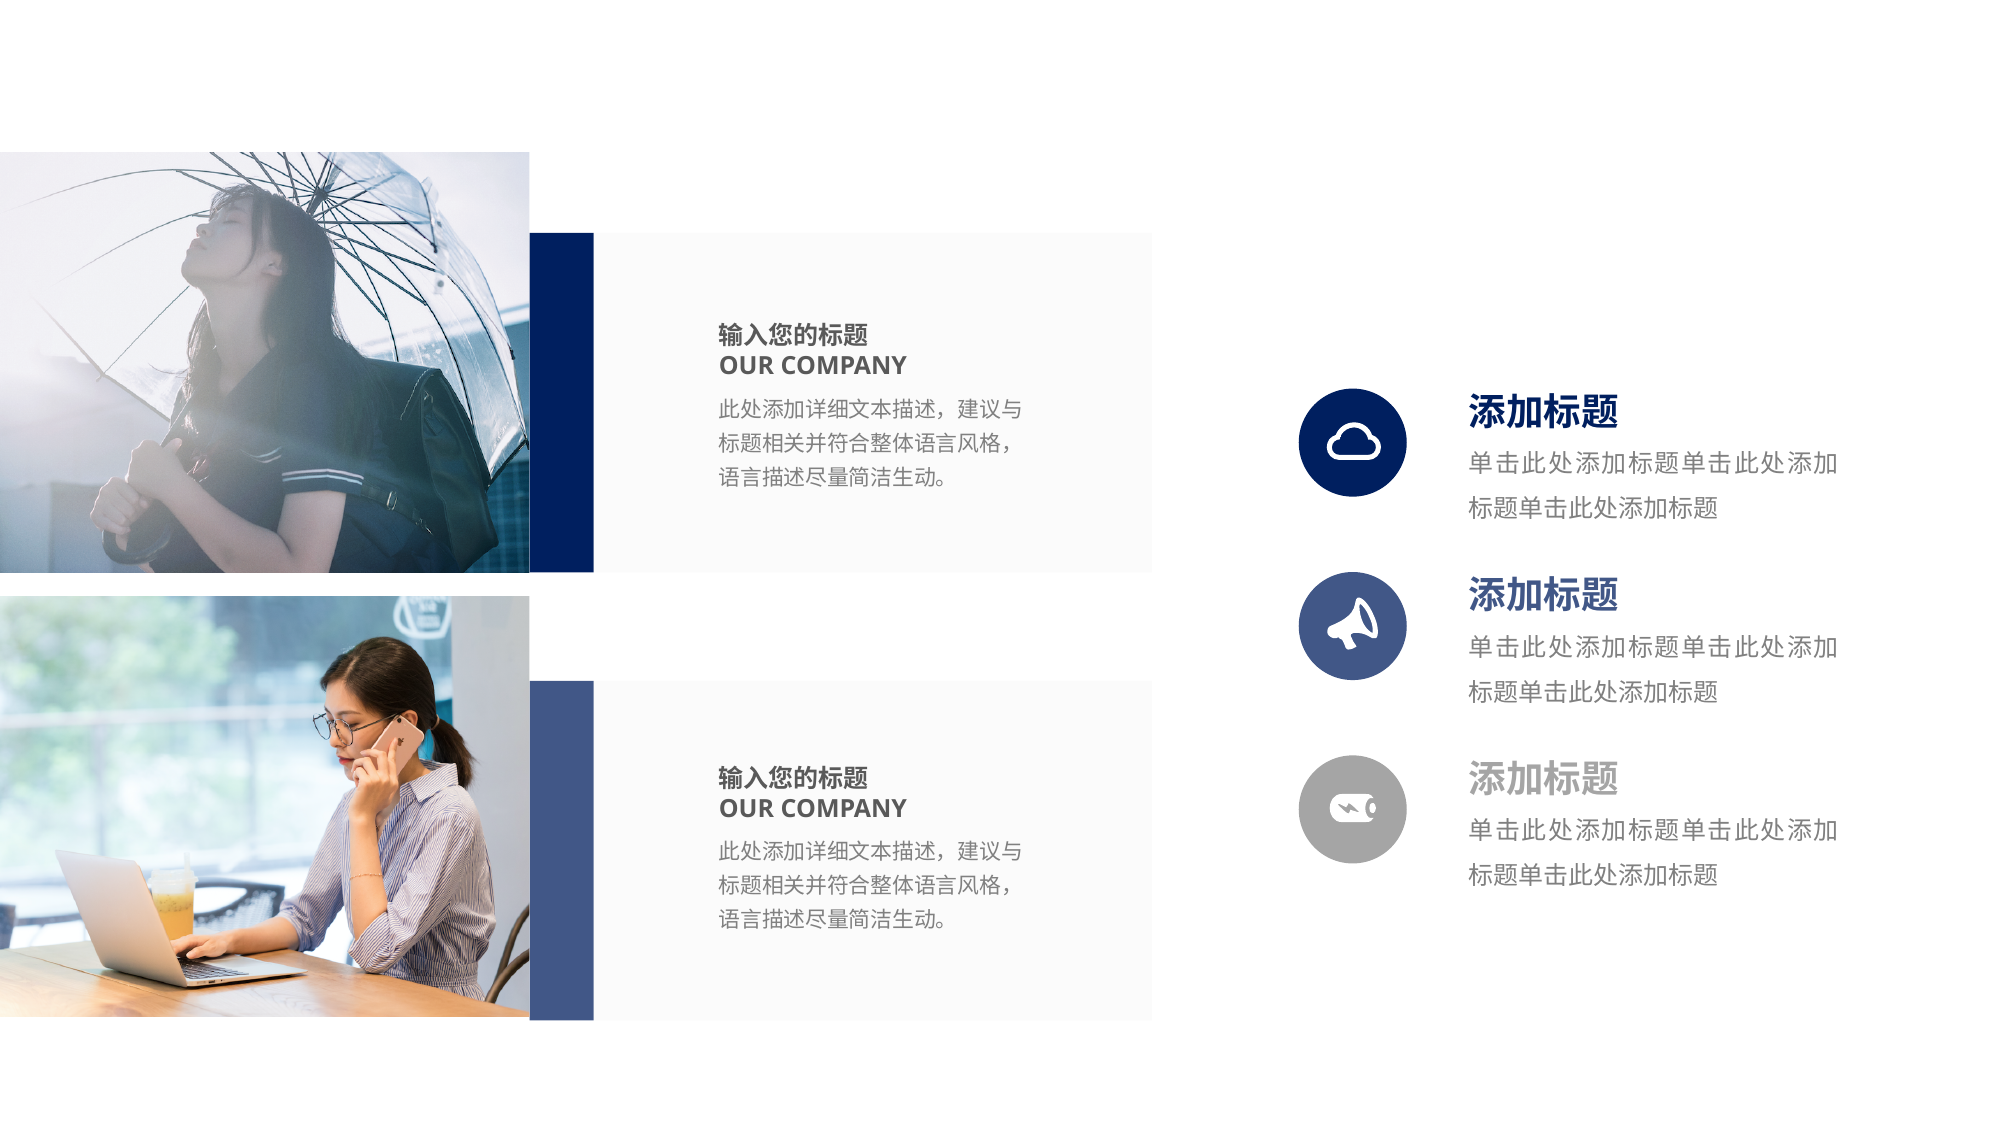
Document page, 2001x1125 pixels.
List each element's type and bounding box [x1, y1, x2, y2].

text_box [703, 755, 1052, 938]
text_box [1298, 357, 1855, 527]
text_box [703, 312, 1052, 495]
text_box [0, 596, 531, 1018]
text_box [593, 232, 1153, 573]
text_box [593, 680, 1153, 1021]
text_box [1298, 541, 1855, 711]
text_box [529, 232, 593, 573]
text_box [529, 680, 593, 1021]
text_box [0, 151, 531, 573]
text_box [1298, 724, 1855, 894]
